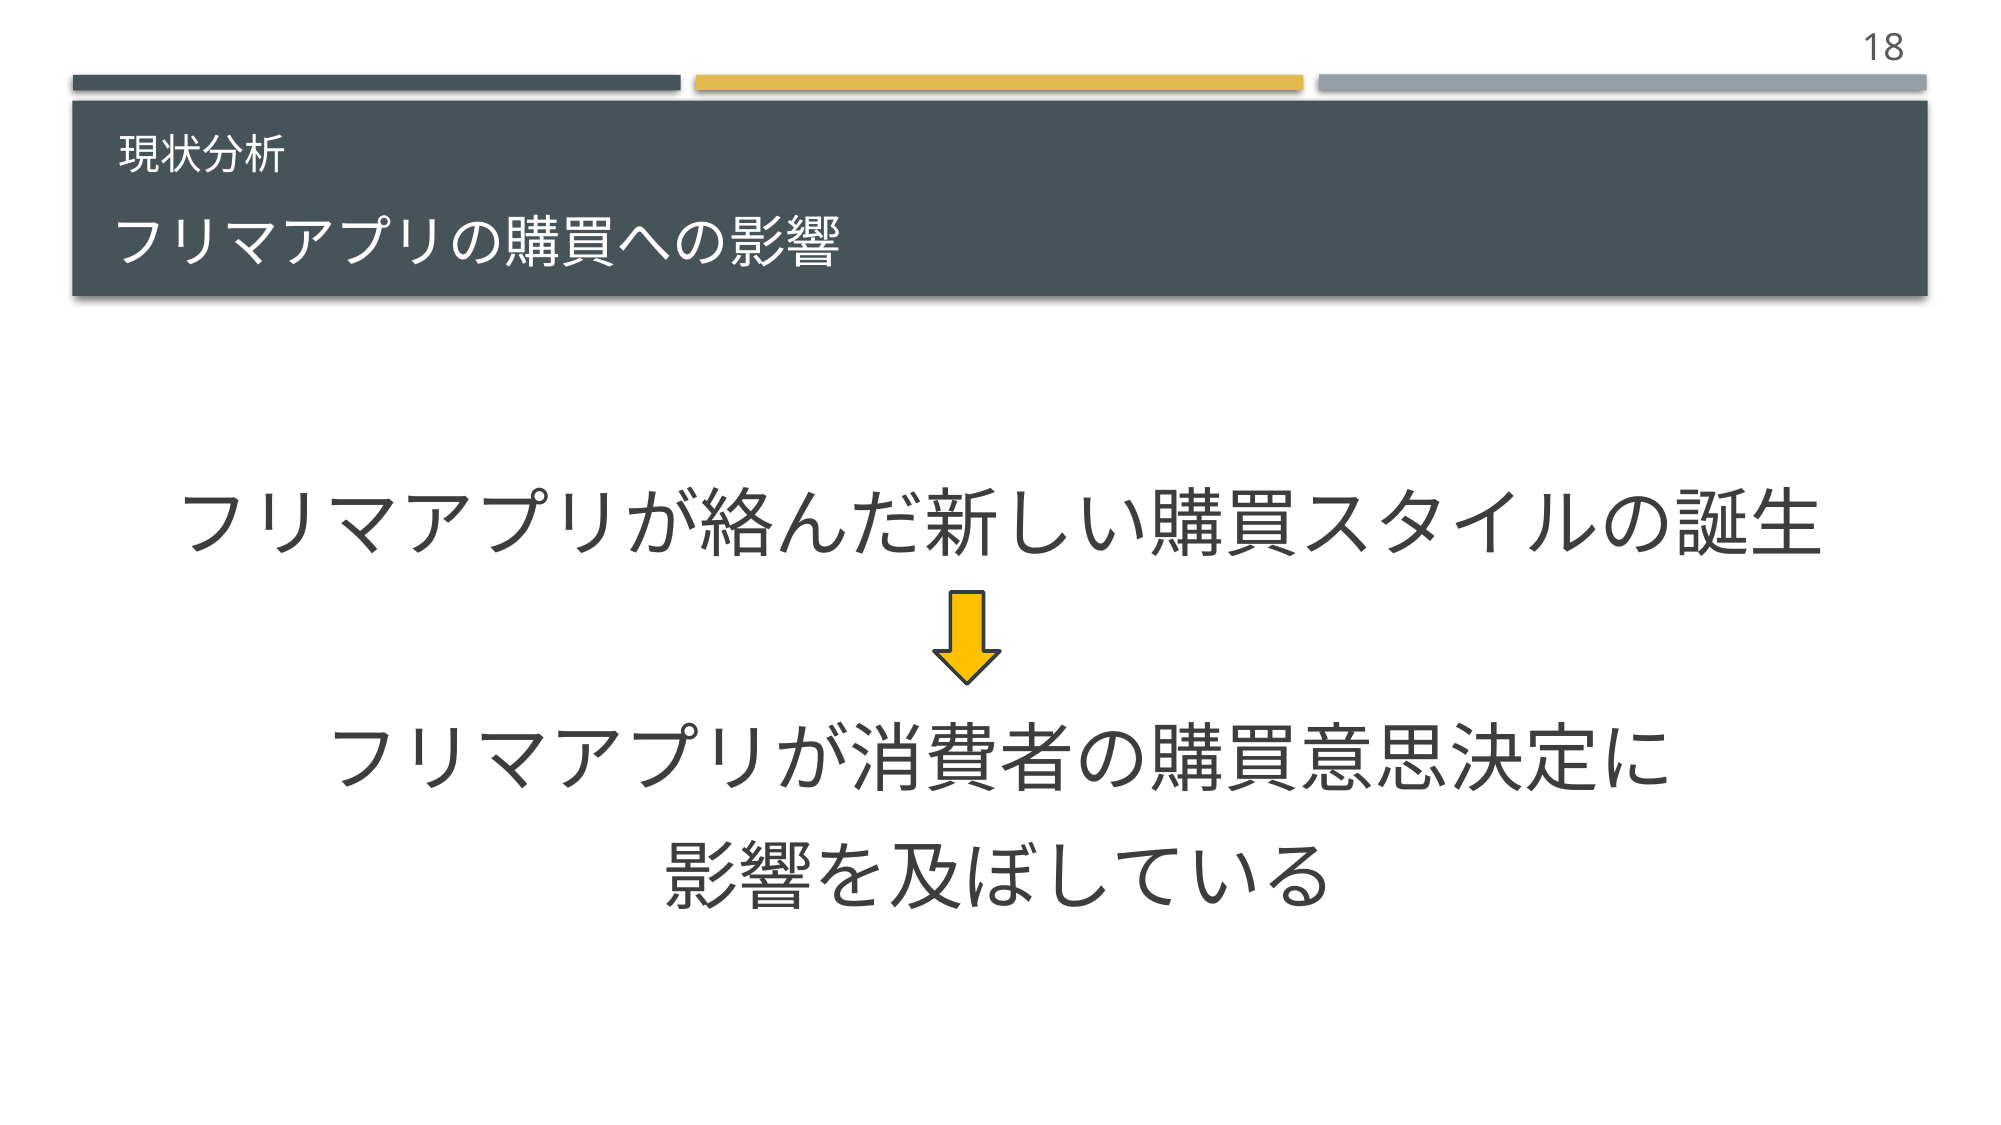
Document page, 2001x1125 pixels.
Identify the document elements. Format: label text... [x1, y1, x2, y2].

slide_number 18 [1747, 19, 1920, 79]
list フリマアプリが絡んだ新しい購買スタイルの誕生 フリマアプリが消費者の購買意思決定に 影響を及ぼしている [87, 395, 1913, 999]
text_box 現状分析 [103, 120, 522, 185]
title フリマアプリの購買への影響 [95, 115, 1905, 282]
text_box [932, 590, 1002, 686]
